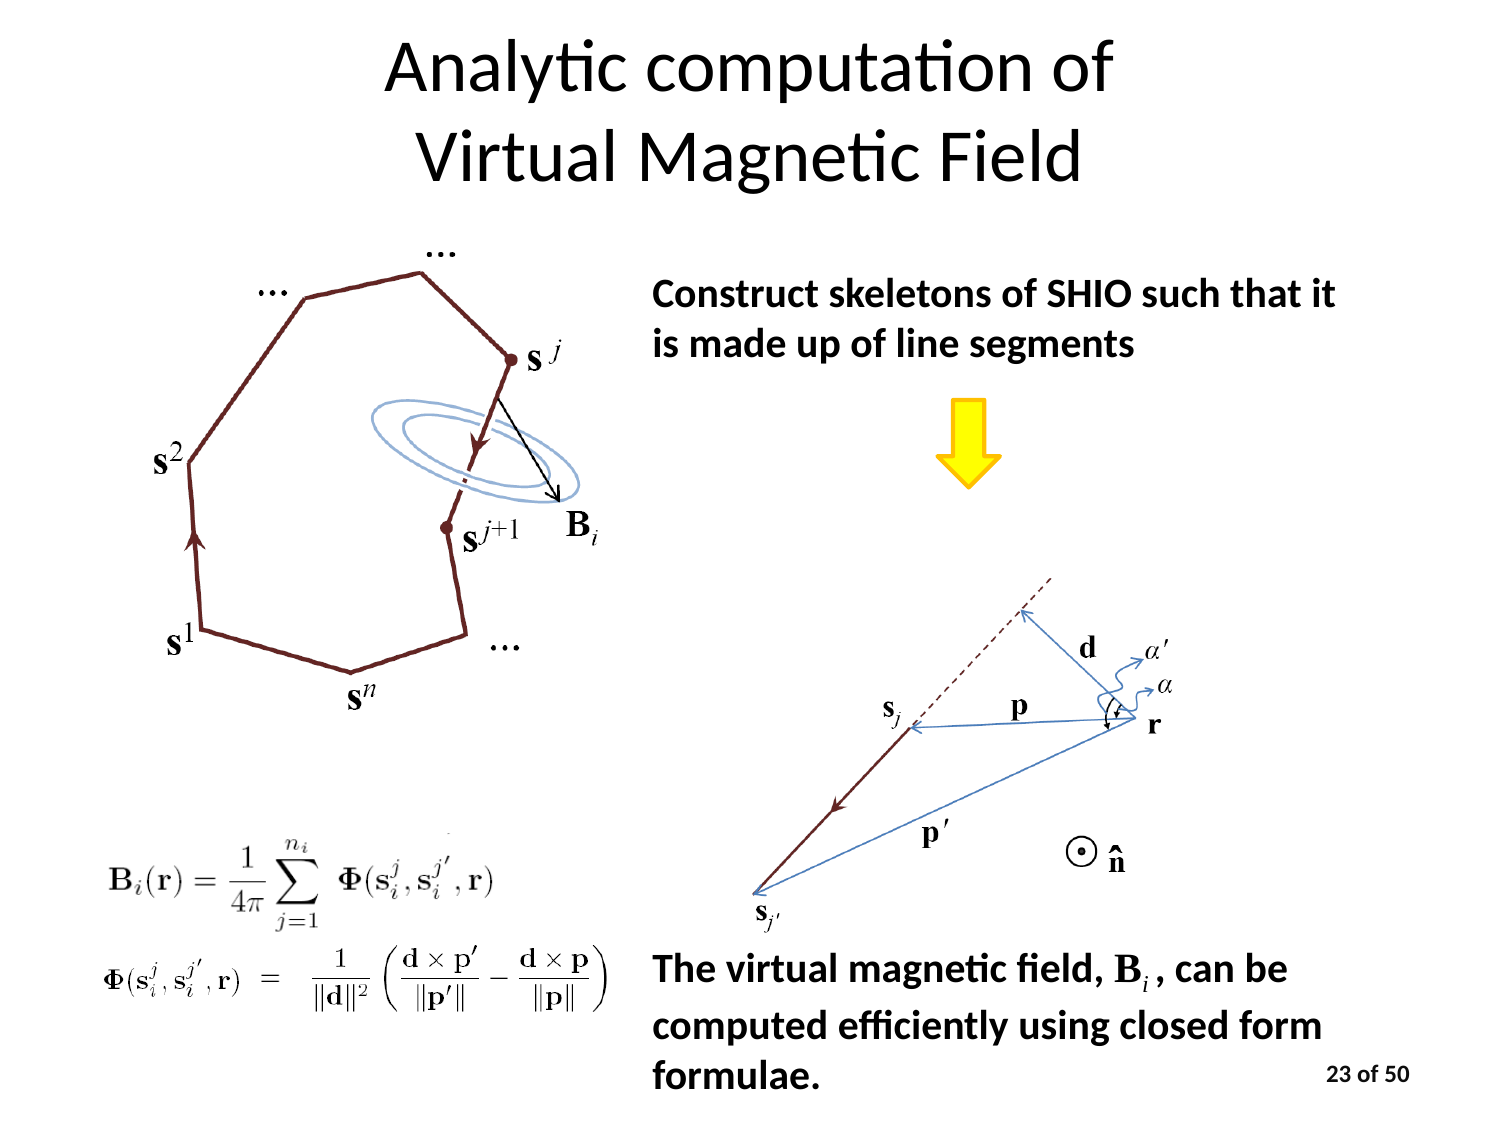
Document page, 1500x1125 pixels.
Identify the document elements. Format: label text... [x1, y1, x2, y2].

title Analytic computation of Virtual Magnetic Field [75, 12, 1425, 200]
slide_number 23 of 50 [1074, 1042, 1425, 1103]
text_box The virtual magnetic field, Bi , can be computed efficiently using closed form formulae. [637, 933, 1363, 1105]
text_box [935, 397, 1002, 490]
picture [137, 224, 619, 723]
picture [99, 832, 513, 932]
picture [727, 563, 1201, 938]
text_box Construct skeletons of SHIO such that it is made up of line segments [637, 258, 1363, 374]
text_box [99, 932, 613, 1026]
